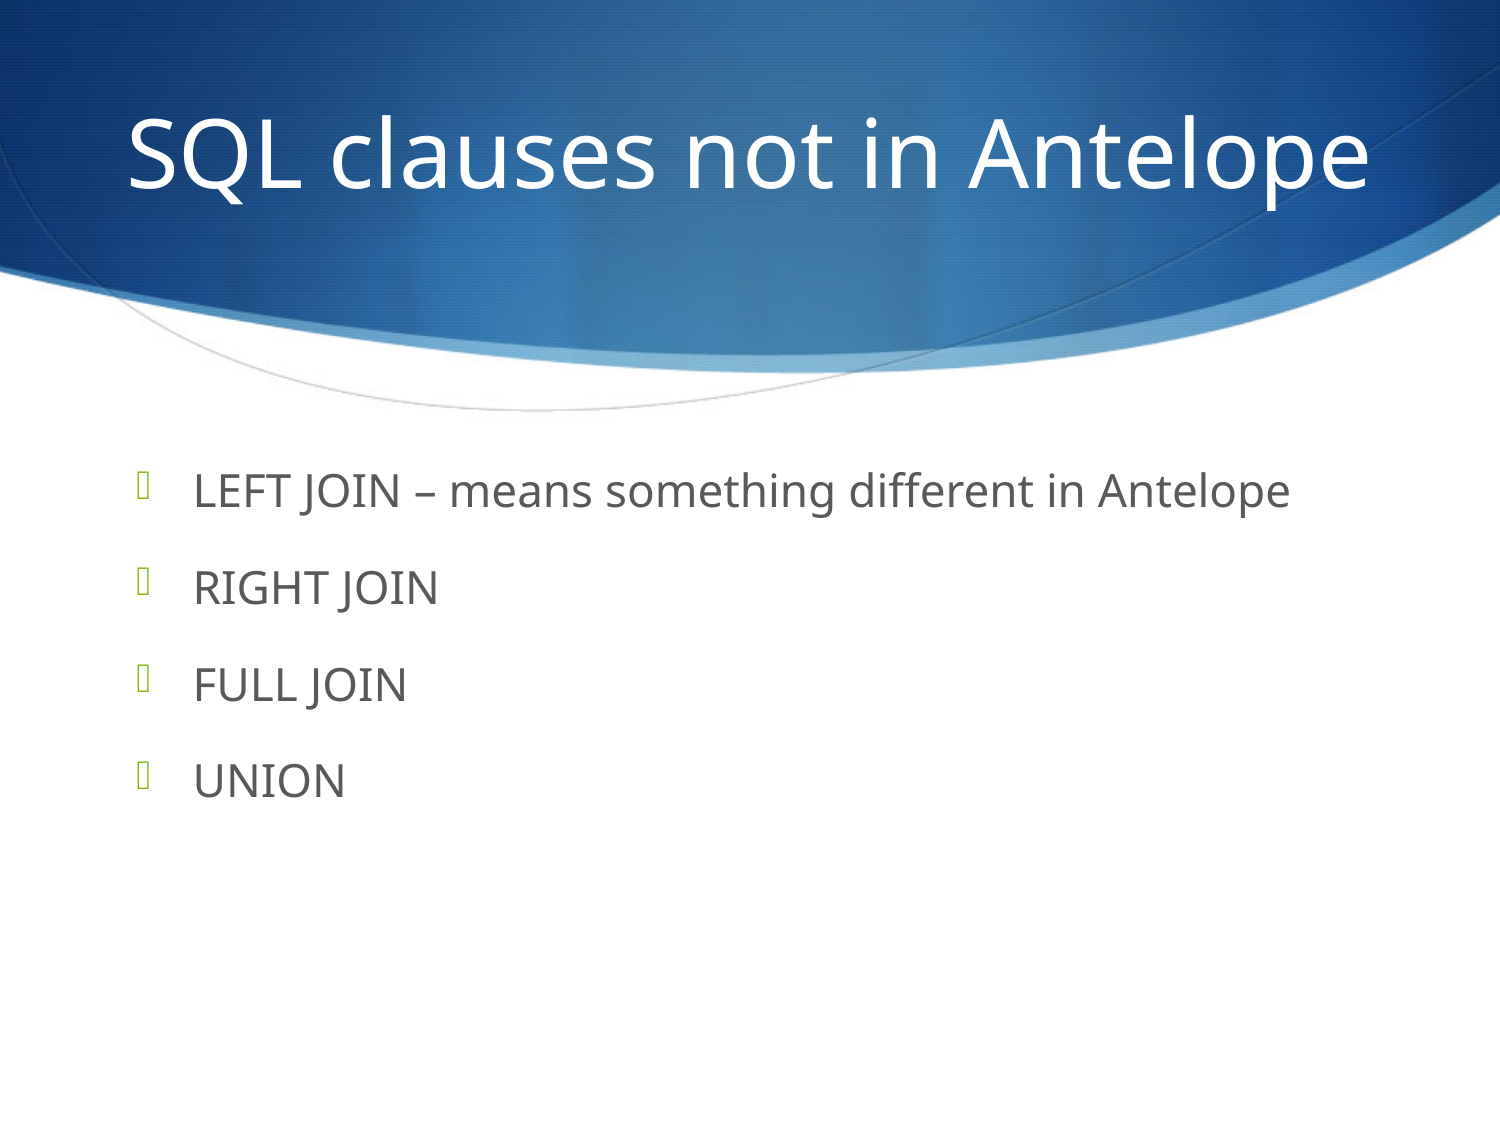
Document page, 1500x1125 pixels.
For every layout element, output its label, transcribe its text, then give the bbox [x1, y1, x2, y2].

picture [0, 0, 1500, 1125]
title SQL clauses not in Antelope [75, 56, 1425, 245]
list LEFT JOIN – means something different in Antelope RIGHT JOIN FULL JOIN UNION [121, 454, 1379, 991]
